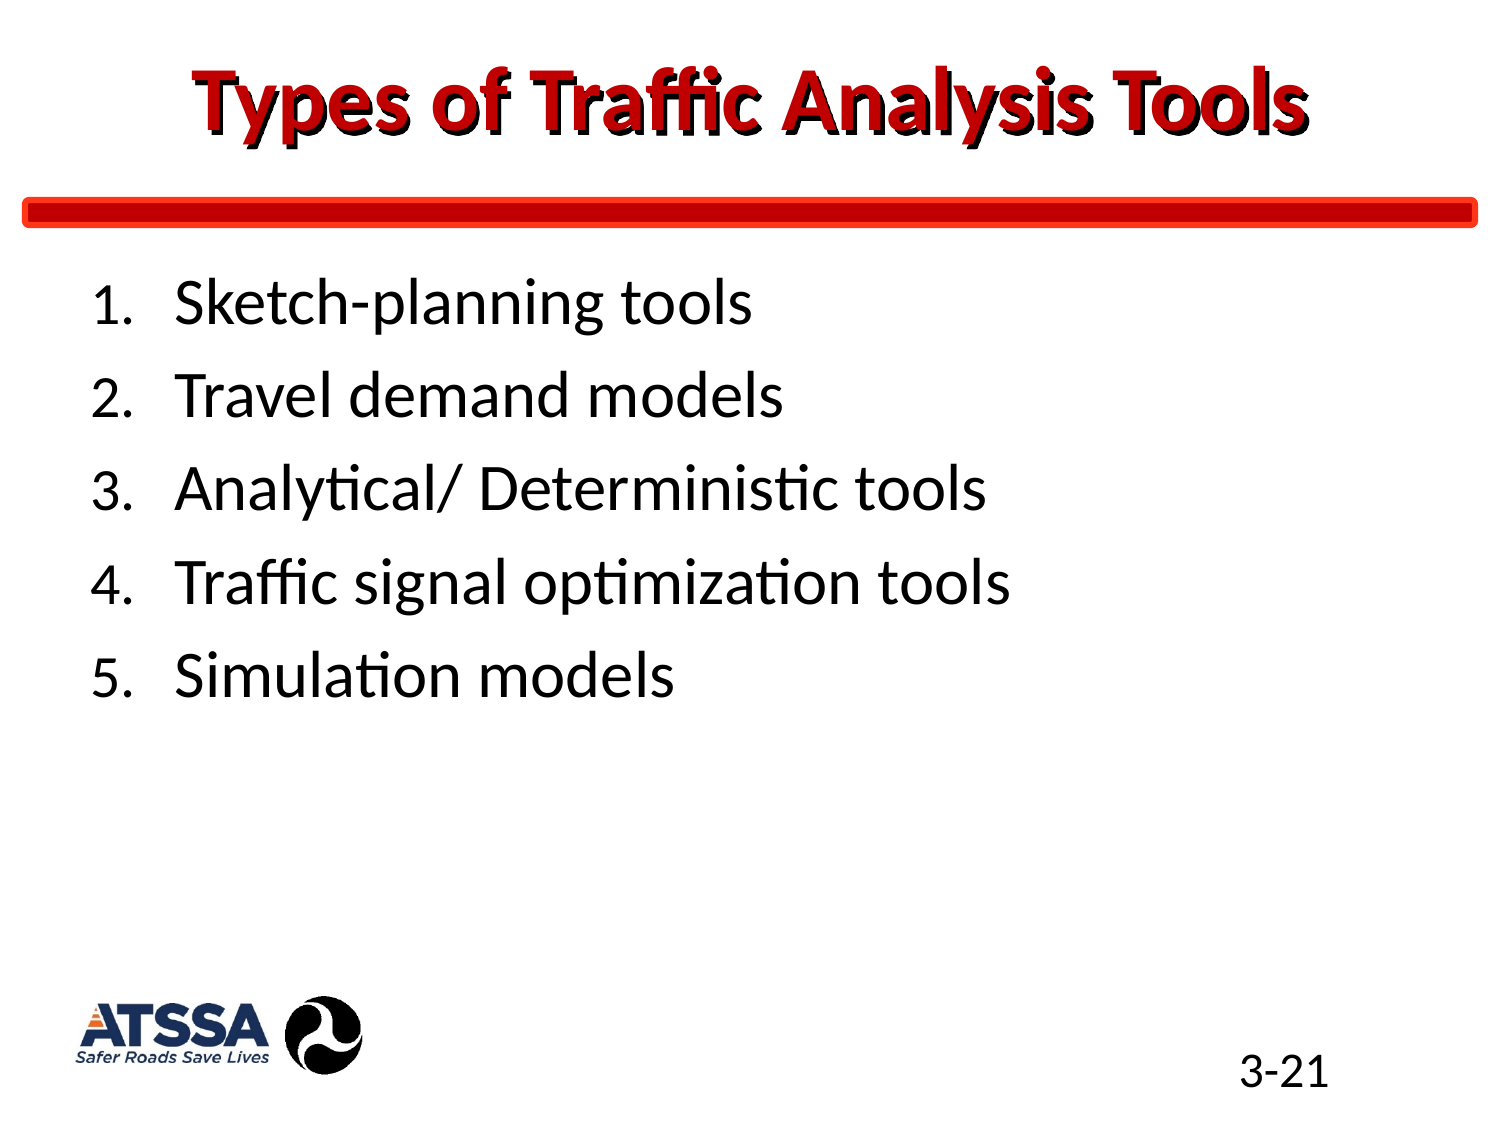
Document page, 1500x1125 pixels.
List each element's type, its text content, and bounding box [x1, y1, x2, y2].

title Types of Traffic Analysis Tools [0, 0, 1500, 188]
picture [75, 1003, 269, 1063]
picture [276, 989, 370, 1077]
list Sketch-planning tools Travel demand models Analytical/ Deterministic tools Traffic signal optimization tools Simulation models [74, 249, 1038, 963]
